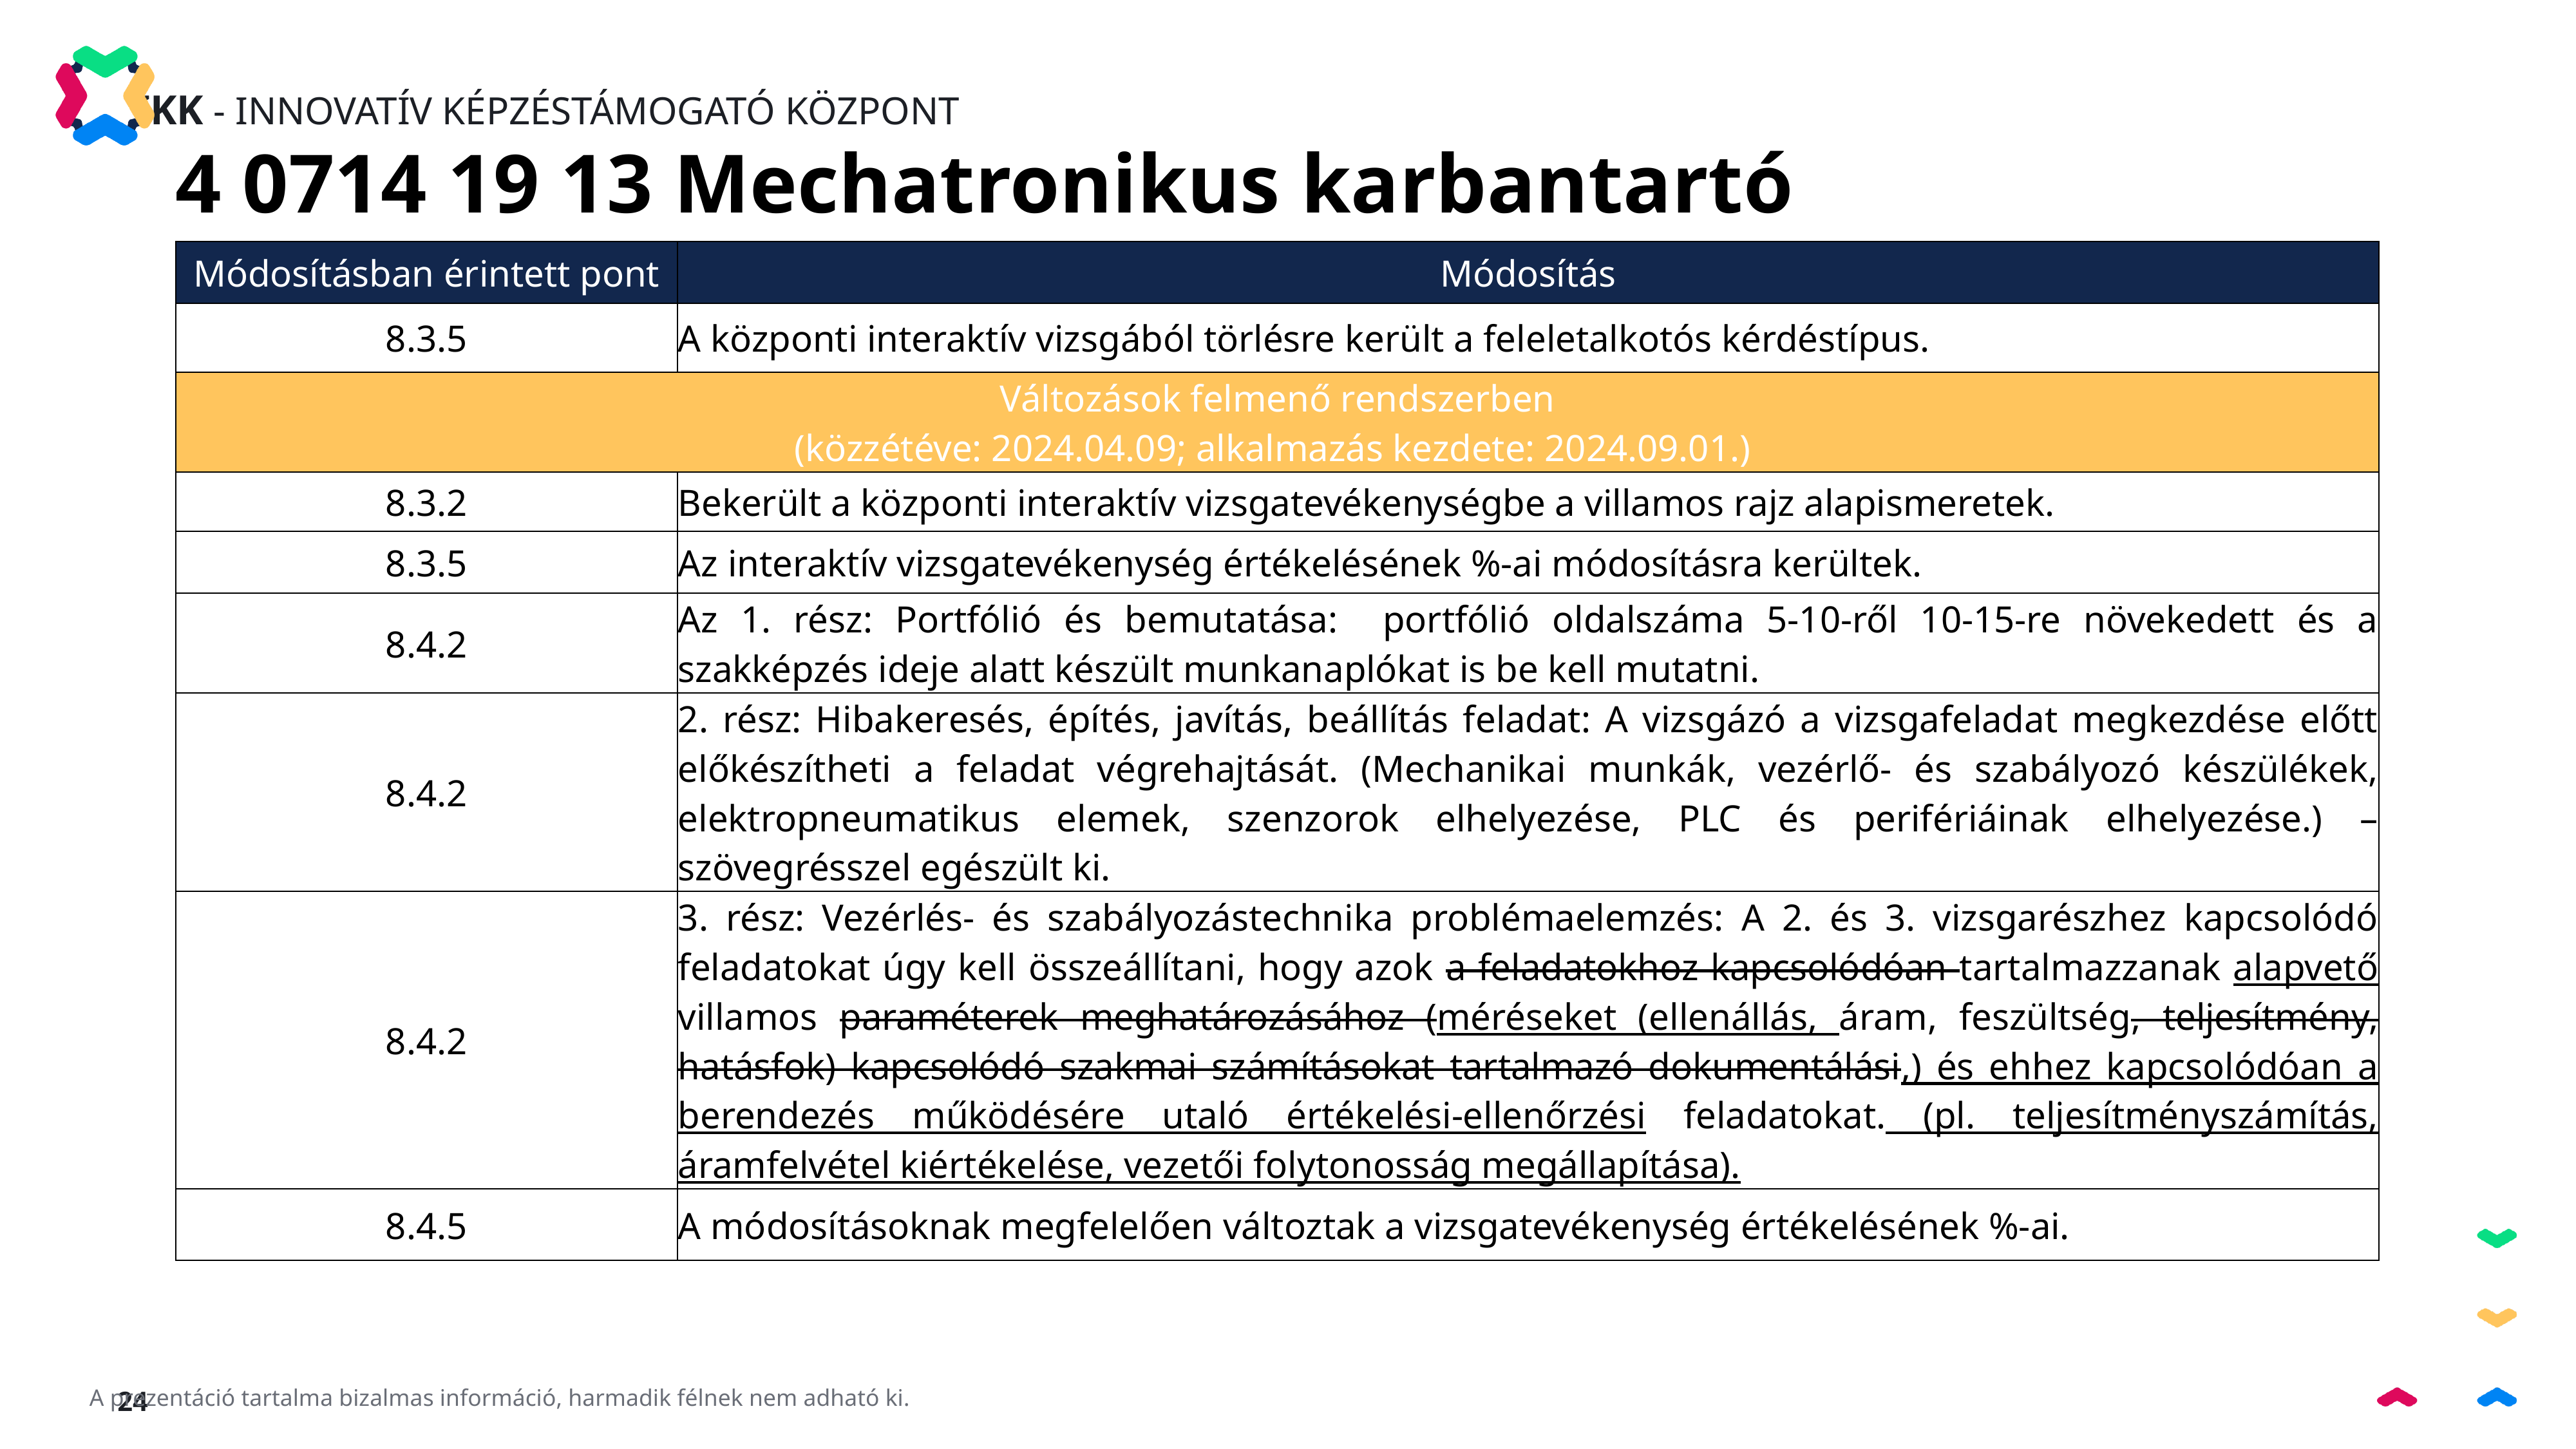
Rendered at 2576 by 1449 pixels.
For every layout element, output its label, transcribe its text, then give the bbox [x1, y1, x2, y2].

table_header Módosításban érintett pont [176, 242, 677, 303]
list 4 0714 19 13 Mechatronikus karbantartó [175, 132, 2294, 202]
table_cell 8.4.2 [176, 594, 677, 692]
table_cell 8.4.2 [176, 892, 677, 1188]
table_cell 3. rész: Vezérlés- és szabályozástechnika problémaelemzés: A 2. és 3. vizsgarészhez kapcsolódó feladatokat úgy kell összeállítani, hogy azok a feladatokhoz kapcsolódóan tartalmazzanak alapvető villamos paraméterek meghatározásához (méréseket (ellenállás, áram, feszültség, teljesítmény, hatásfok) kapcsolódó szakmai számításokat tartalmazó dokumentálási,) és ehhez kapcsolódóan a berendezés működésére utaló értékelési-ellenőrzési feladatokat. (pl. teljesítményszámítás, áramfelvétel kiértékelése, vezetői folytonosság megállapítása). [678, 892, 2378, 1188]
table_cell 2. rész: Hibakeresés, építés, javítás, beállítás feladat: A vizsgázó a vizsgafeladat megkezdése előtt előkészítheti a feladat végrehajtását. (Mechanikai munkák, vezérlő- és szabályozó készülékek, elektropneumatikus elemek, szenzorok elhelyezése, PLC és perifériáinak elhelyezése.) – szövegrésszel egészült ki. [678, 694, 2378, 891]
table_cell 8.4.5 [176, 1189, 677, 1260]
table_cell A módosításoknak megfelelően változtak a vizsgatevékenység értékelésének %-ai. [678, 1189, 2378, 1260]
table_cell 8.4.2 [176, 694, 677, 891]
table_cell Bekerült a központi interaktív vizsgatevékenységbe a villamos rajz alapismeretek. [678, 473, 2378, 531]
table_cell A központi interaktív vizsgából törlésre került a feleletalkotós kérdéstípus. [678, 304, 2378, 372]
table_cell 8.3.5 [176, 532, 677, 592]
table_cell Az 1. rész: Portfólió és bemutatása: portfólió oldalszáma 5-10-ről 10-15-re növekedett és a szakképzés ideje alatt készült munkanaplókat is be kell mutatni. [678, 594, 2378, 692]
picture [2377, 1229, 2517, 1406]
table_cell Az interaktív vizsgatevékenység értékelésének %-ai módosításra kerültek. [678, 532, 2378, 592]
picture [55, 46, 155, 146]
table_cell 8.3.5 [176, 304, 677, 372]
table_cell Változások felmenő rendszerben (közzétéve: 2024.04.09; alkalmazás kezdete: 2024.09.01.) [176, 373, 2378, 471]
table_cell 8.3.2 [176, 473, 677, 531]
table_header Módosítás [678, 242, 2378, 303]
